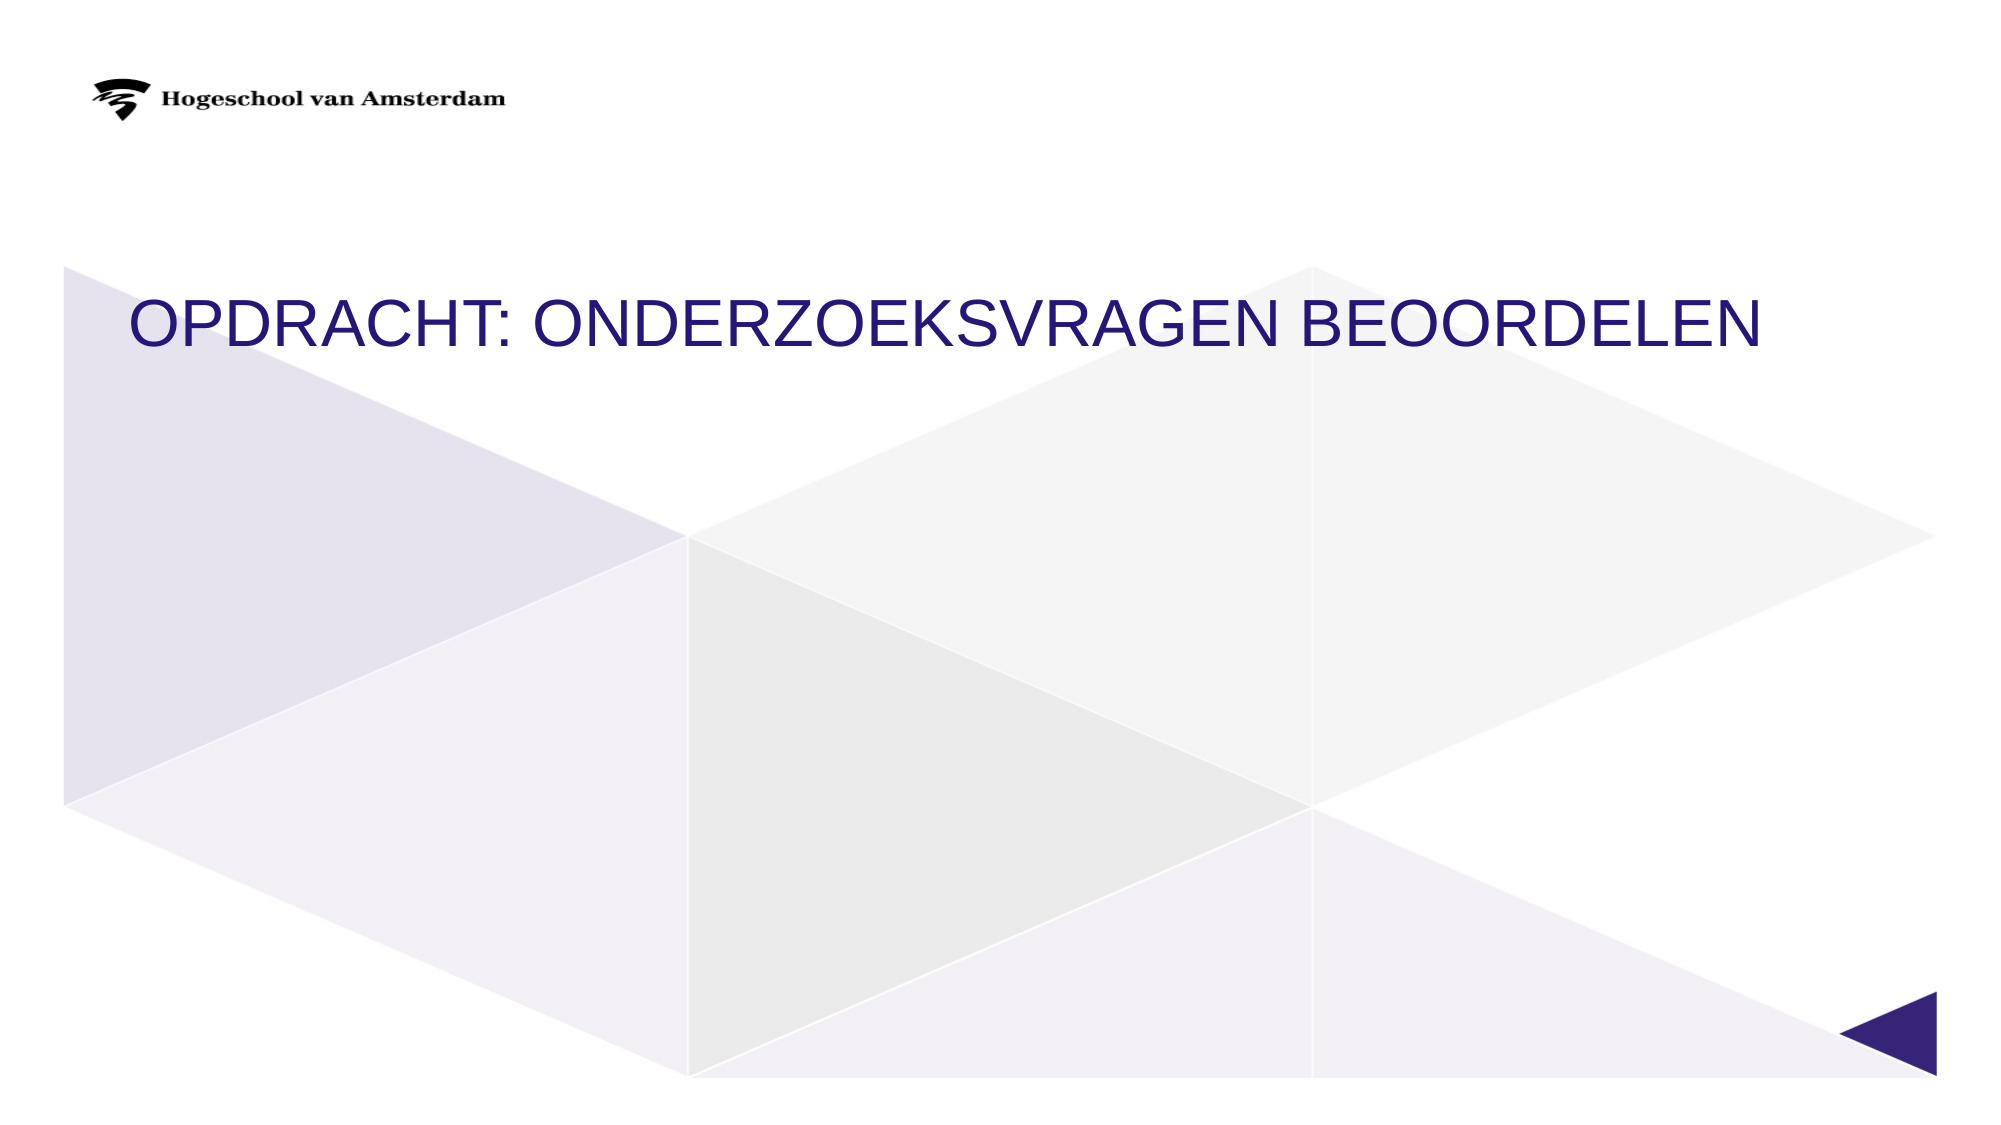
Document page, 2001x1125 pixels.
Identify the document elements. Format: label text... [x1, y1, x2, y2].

picture [0, 0, 2001, 1125]
title Opdracht: onderzoeksvragen beoordelen [113, 207, 1814, 432]
slide_number 13 [1862, 1064, 2000, 1125]
